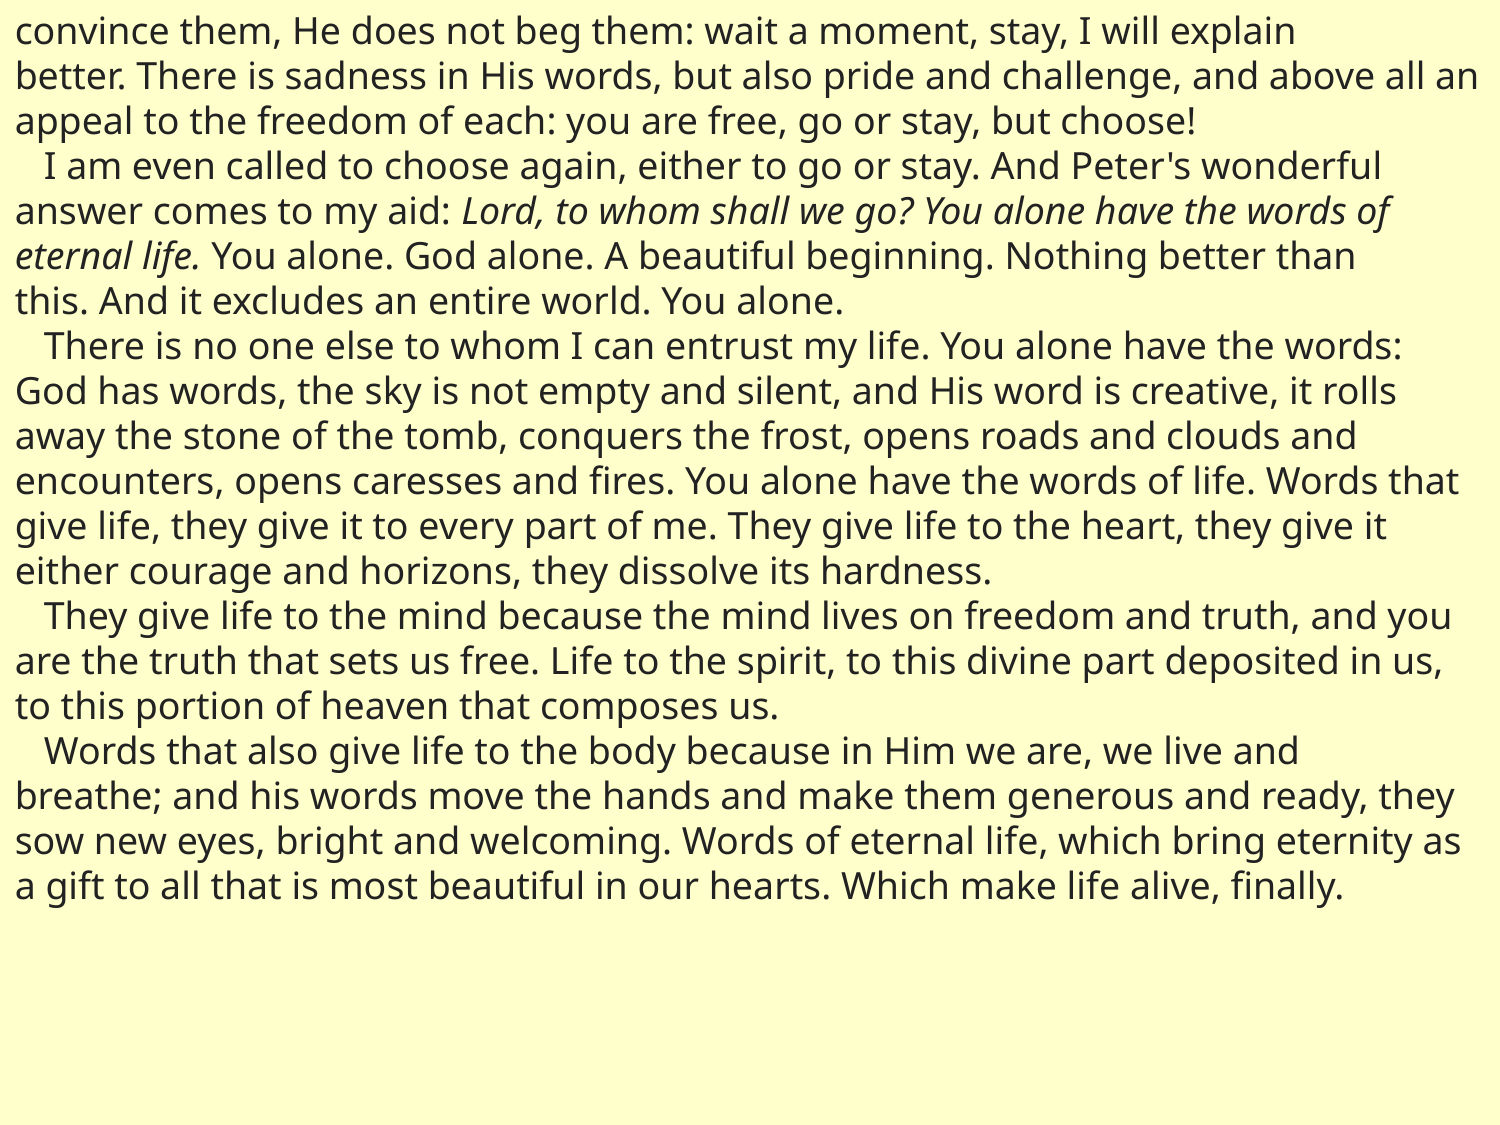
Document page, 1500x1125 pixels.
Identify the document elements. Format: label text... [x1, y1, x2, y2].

text_box convince them, He does not beg them: wait a moment, stay, I will explain better. There is sadness in His words, but also pride and challenge, and above all an appeal to the freedom of each: you are free, go or stay, but choose! I am even called to choose again, either to go or stay. And Peter's wonderful answer comes to my aid: Lord, to whom shall we go? You alone have the words of eternal life. You alone. God alone. A beautiful beginning. Nothing better than this. And it excludes an entire world. You alone. There is no one else to whom I can entrust my life. You alone have the words: God has words, the sky is not empty and silent, and His word is creative, it rolls away the stone of the tomb, conquers the frost, opens roads and clouds and encounters, opens caresses and fires. You alone have the words of life. Words that give life, they give it to every part of me. They give life to the heart, they give it either courage and horizons, they dissolve its hardness. They give life to the mind because the mind lives on freedom and truth, and you are the truth that sets us free. Life to the spirit, to this divine part deposited in us, to this portion of heaven that composes us. Words that also give life to the body because in Him we are, we live and breathe; and his words move the hands and make them generous and ready, they sow new eyes, bright and welcoming. Words of eternal life, which bring eternity as a gift to all that is most beautiful in our hearts. Which make life alive, finally. [0, 0, 1500, 915]
